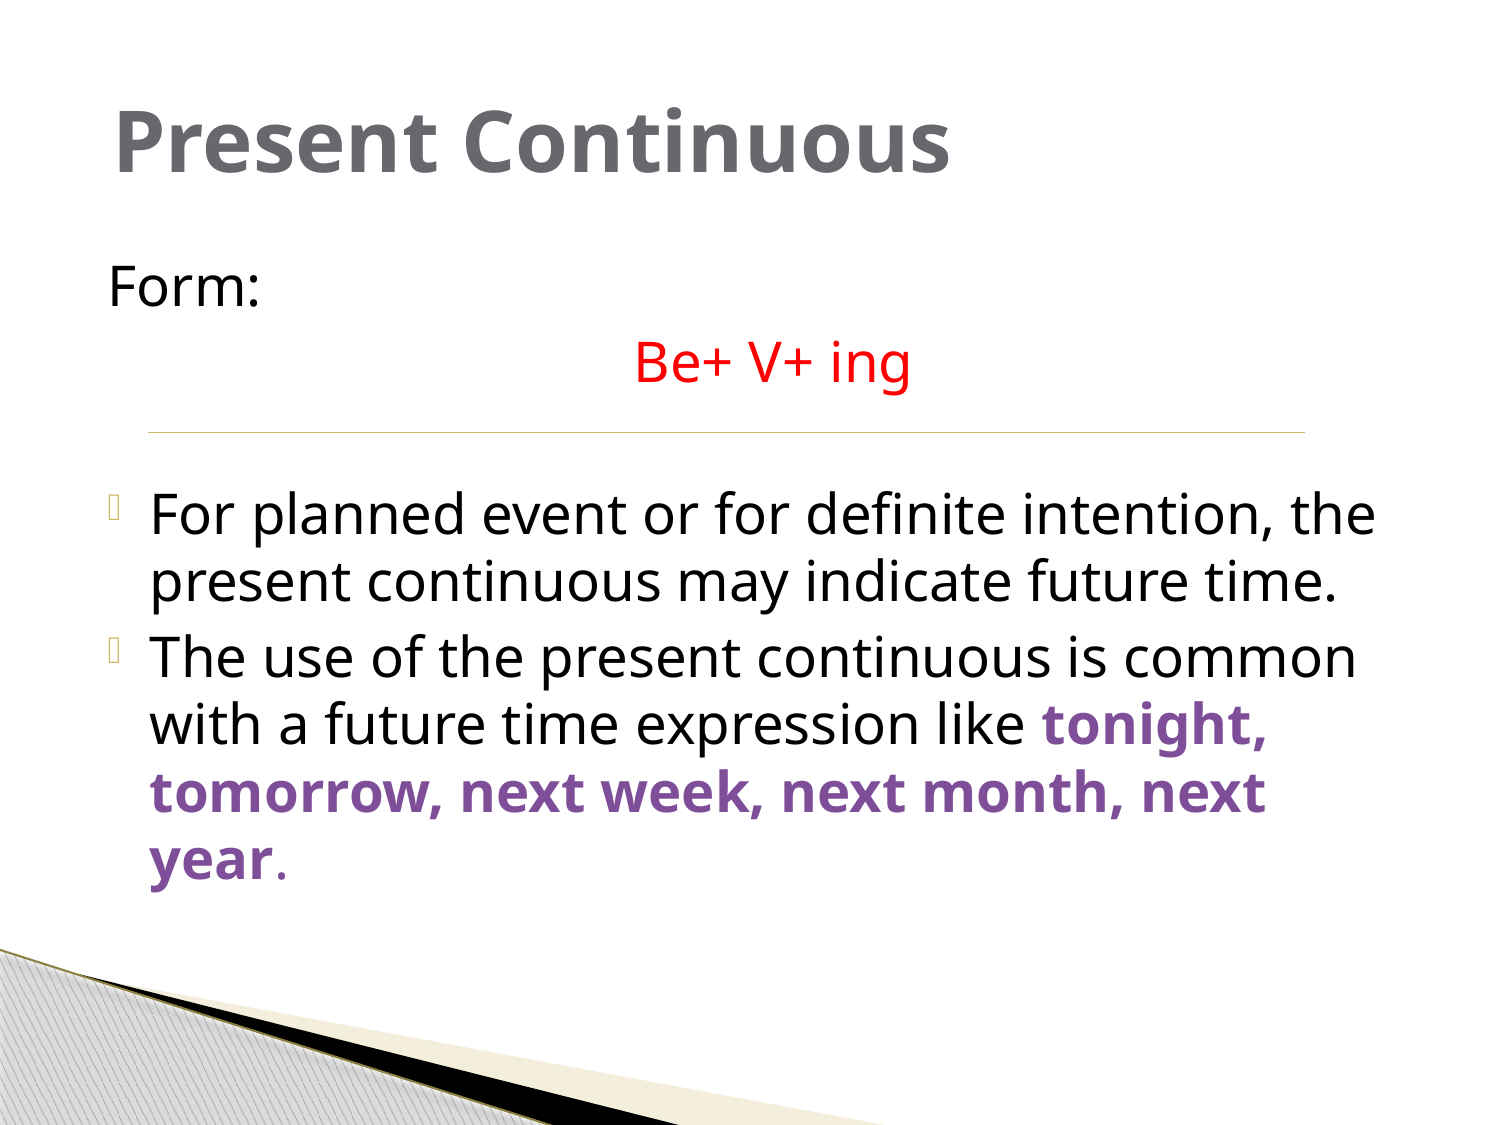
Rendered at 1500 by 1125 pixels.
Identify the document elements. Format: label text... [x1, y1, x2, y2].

list Form: Be+ V+ ing For planned event or for definite intention, the present continuous may indicate future time. The use of the present continuous is common with a future time expression like tonight, tomorrow, next week, next month, next year. [75, 243, 1425, 986]
title Present Continuous [75, 45, 1425, 233]
